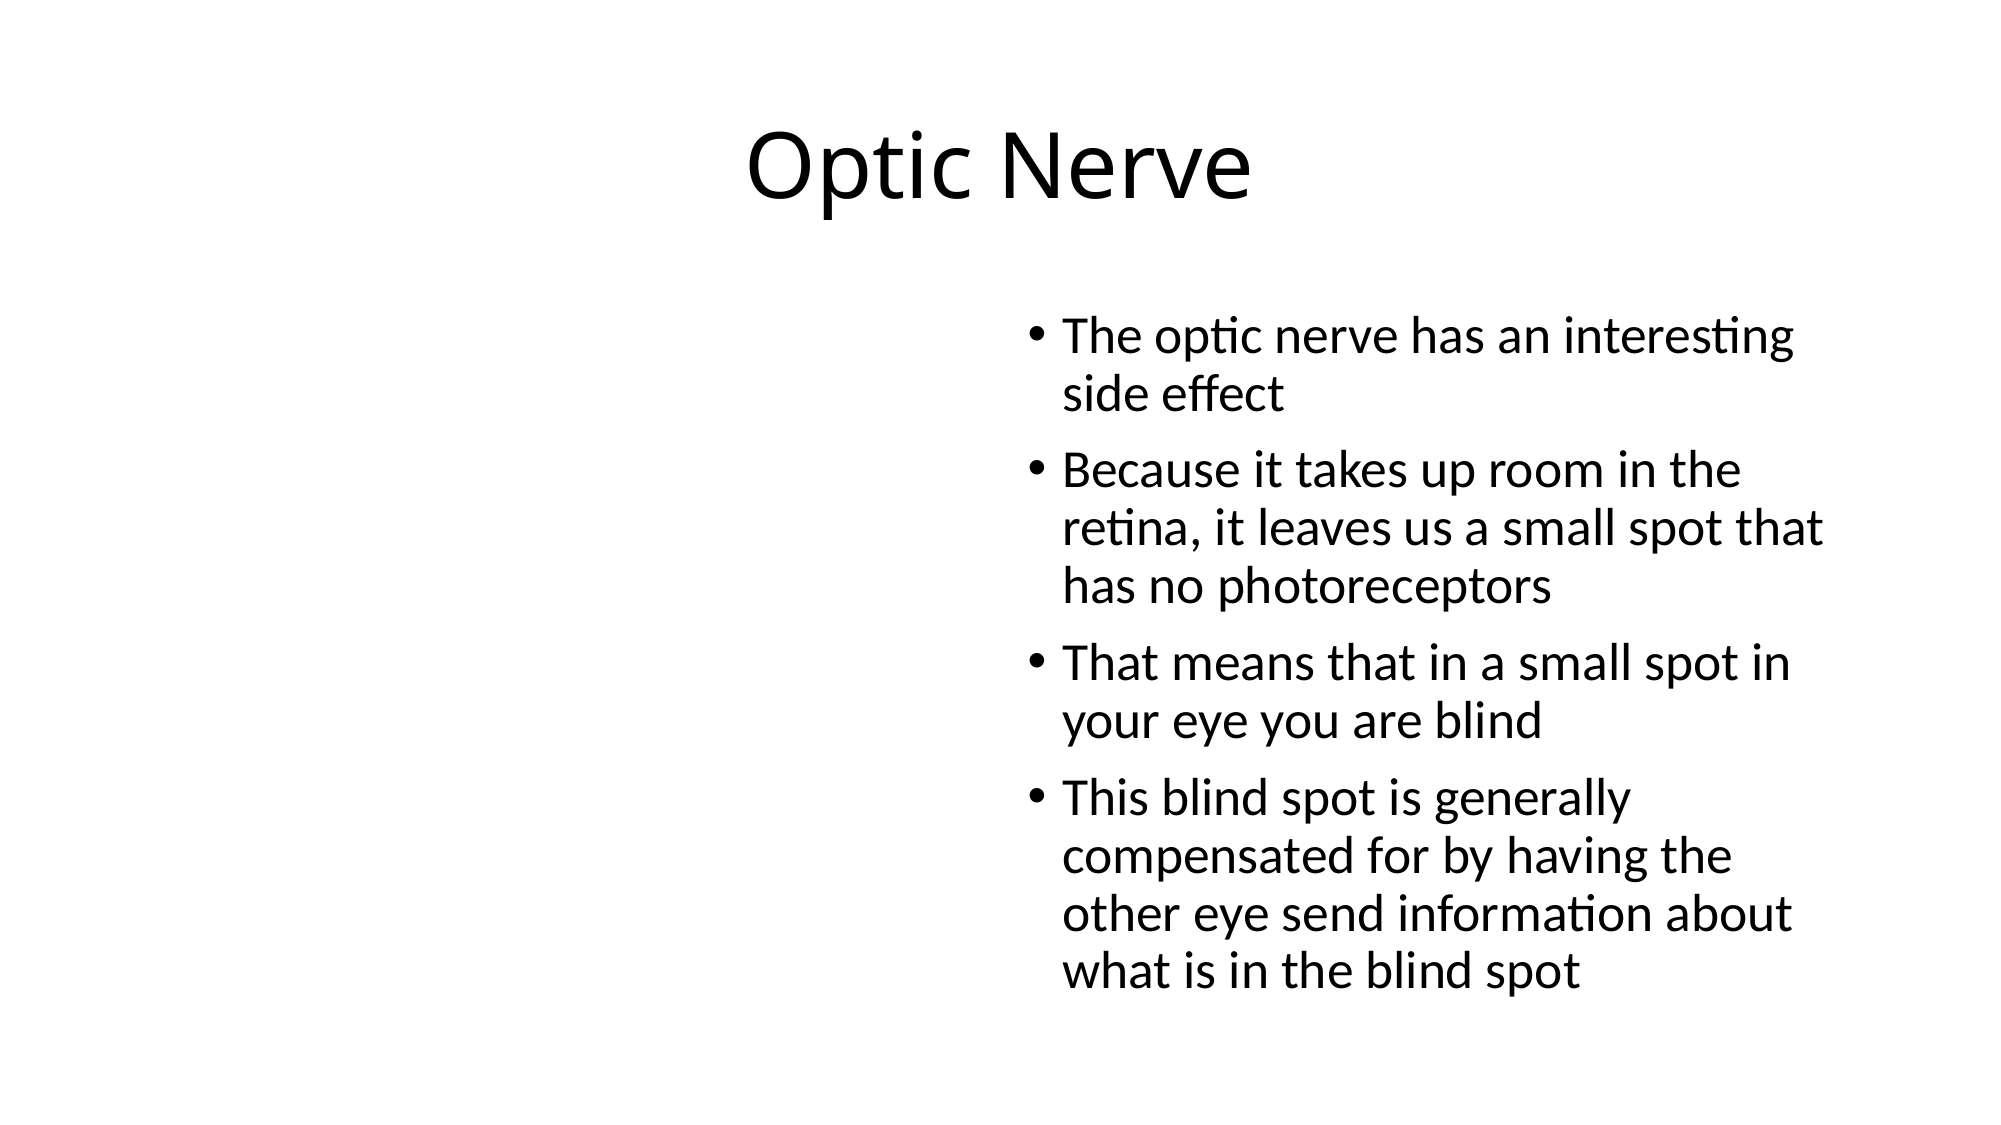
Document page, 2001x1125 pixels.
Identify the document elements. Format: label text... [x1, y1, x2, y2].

list The optic nerve has an interesting side effect Because it takes up room in the retina, it leaves us a small spot that has no photoreceptors That means that in a small spot in your eye you are blind This blind spot is generally compensated for by having the other eye send information about what is in the blind spot [1012, 299, 1863, 1014]
title Optic Nerve [137, 59, 1863, 278]
